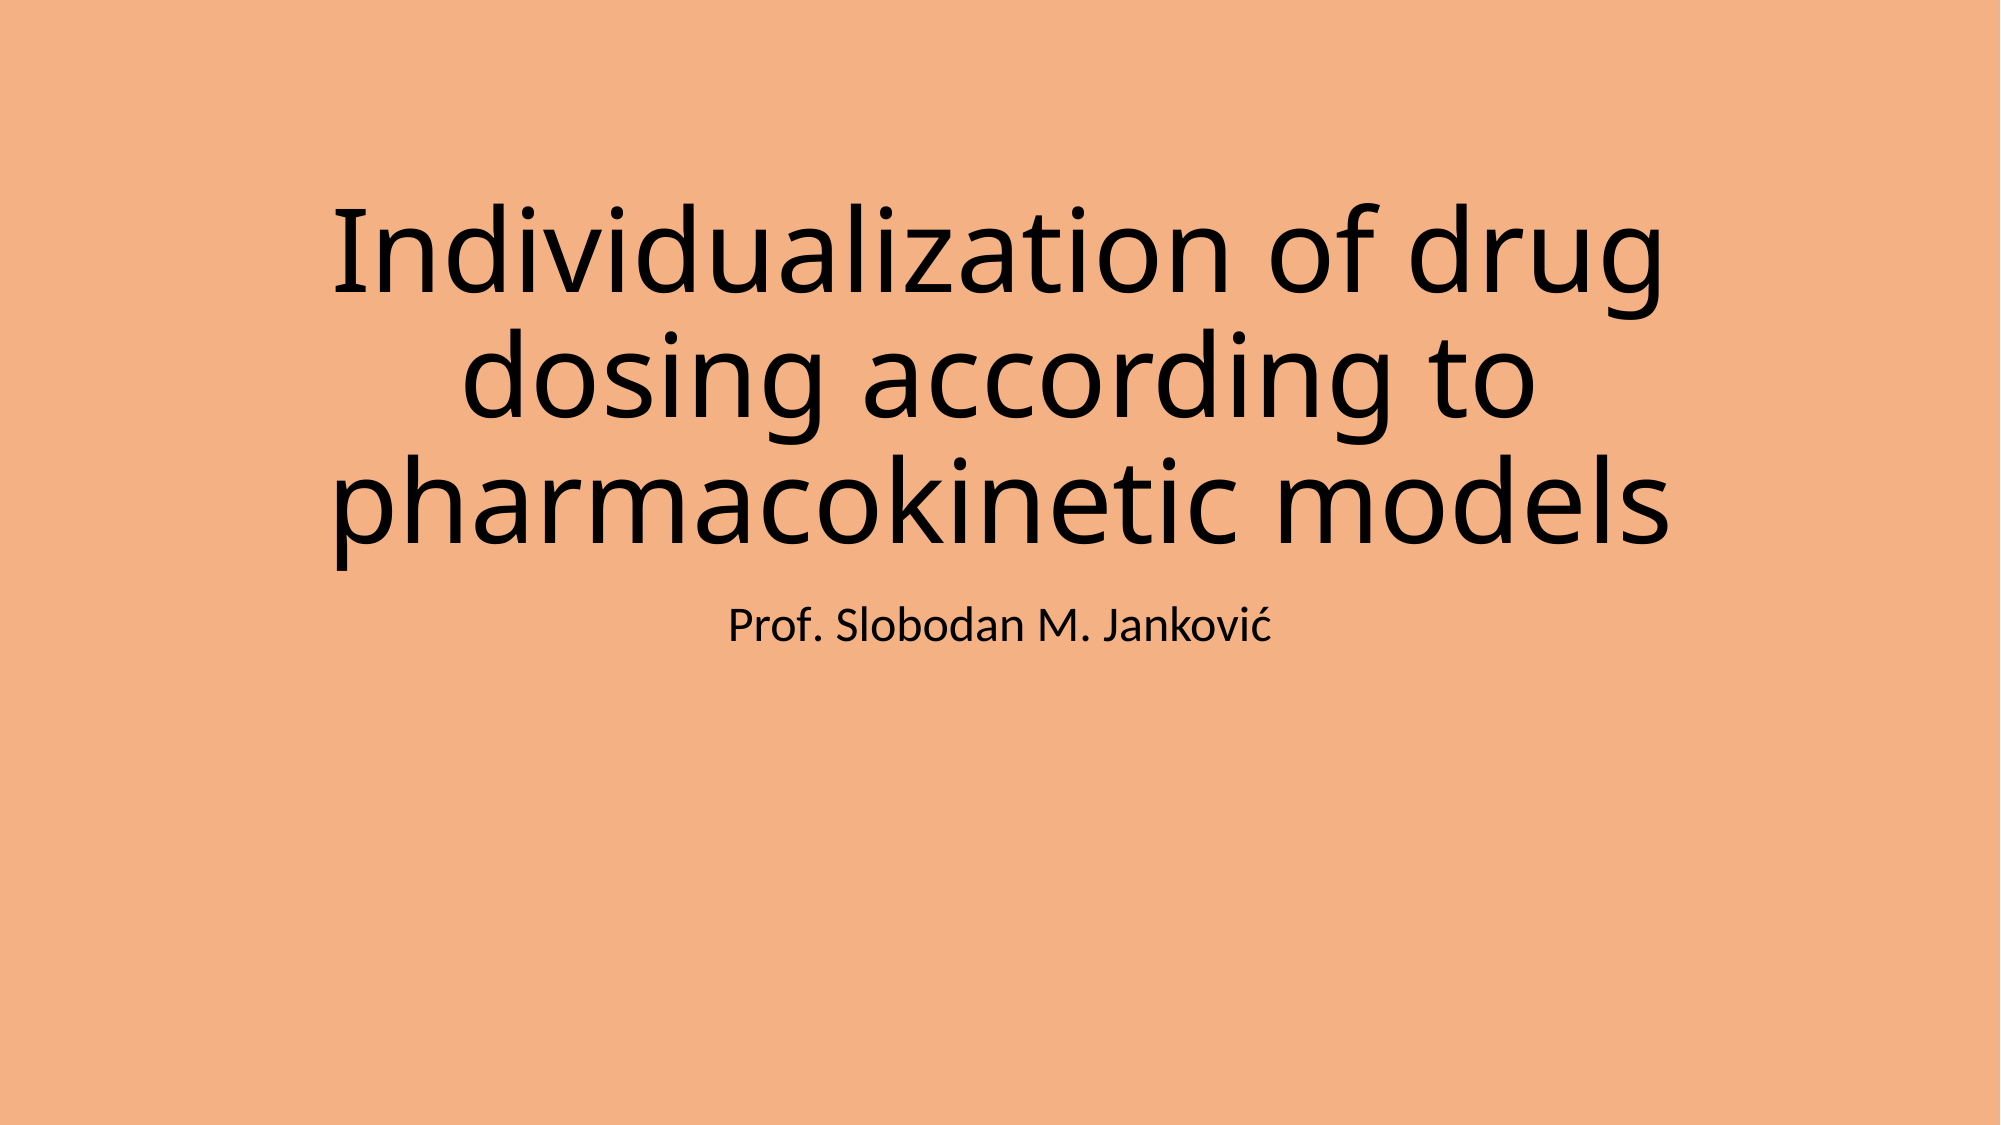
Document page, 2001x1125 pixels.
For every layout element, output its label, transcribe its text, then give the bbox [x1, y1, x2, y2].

title Individualization of drug dosing according to pharmacokinetic models [249, 184, 1750, 576]
subtitle Prof. Slobodan M. Janković [249, 590, 1750, 863]
